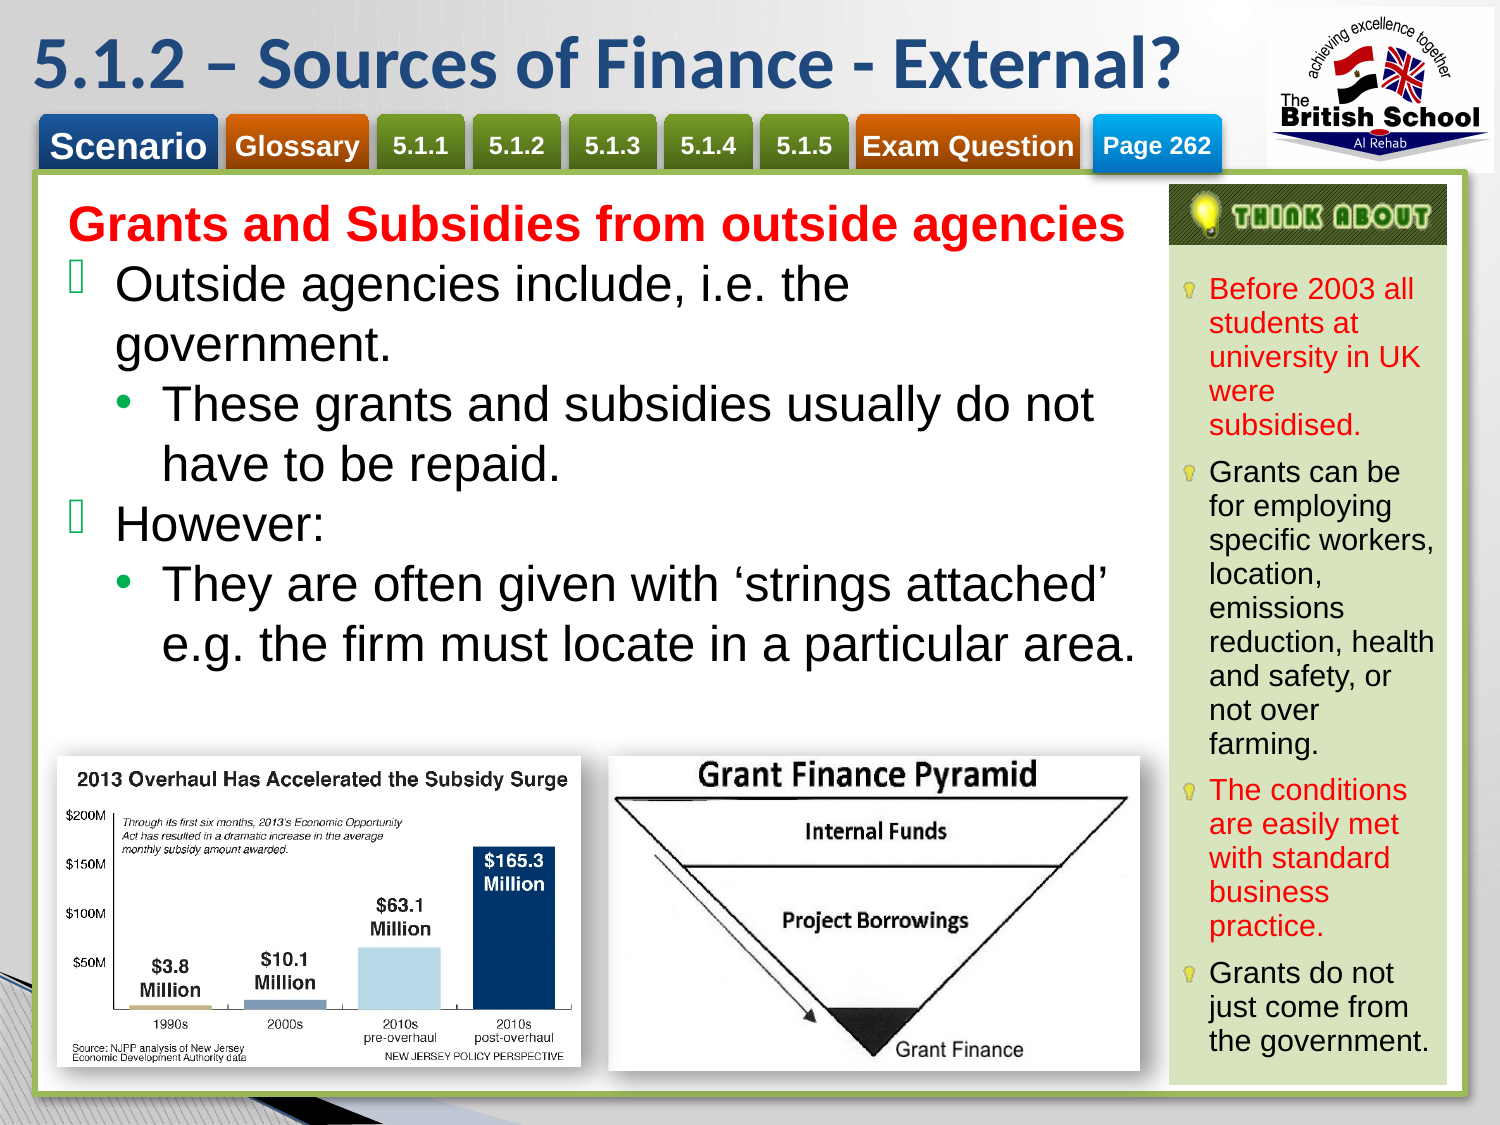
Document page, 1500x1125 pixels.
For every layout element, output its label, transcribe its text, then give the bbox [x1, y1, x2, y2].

picture [1179, 278, 1198, 300]
picture [1267, 7, 1495, 173]
text_box Grants and Subsidies from outside agencies Outside agencies include, i.e. the government. These grants and subsidies usually do not have to be repaid. However: They are often given with ‘strings attached’ e.g. the firm must locate in a particular area. [53, 184, 1157, 680]
picture [1188, 188, 1435, 244]
text_box Page 262 [1092, 114, 1223, 173]
title 5.1.2 – Sources of Finance - External? [17, 7, 1235, 110]
picture [608, 756, 1141, 1071]
table_header [1169, 184, 1447, 245]
picture [1179, 962, 1198, 984]
table_cell Before 2003 all students at university in UK were subsidised. Grants can be for employing specific workers, location, emissions reduction, health and safety, or not over farming. The conditions are easily met with standard business practice. Grants do not just come from the government. [1169, 245, 1447, 1085]
picture [1179, 461, 1198, 483]
picture [57, 756, 582, 1067]
picture [281, 1114, 303, 1125]
picture [1179, 779, 1198, 802]
